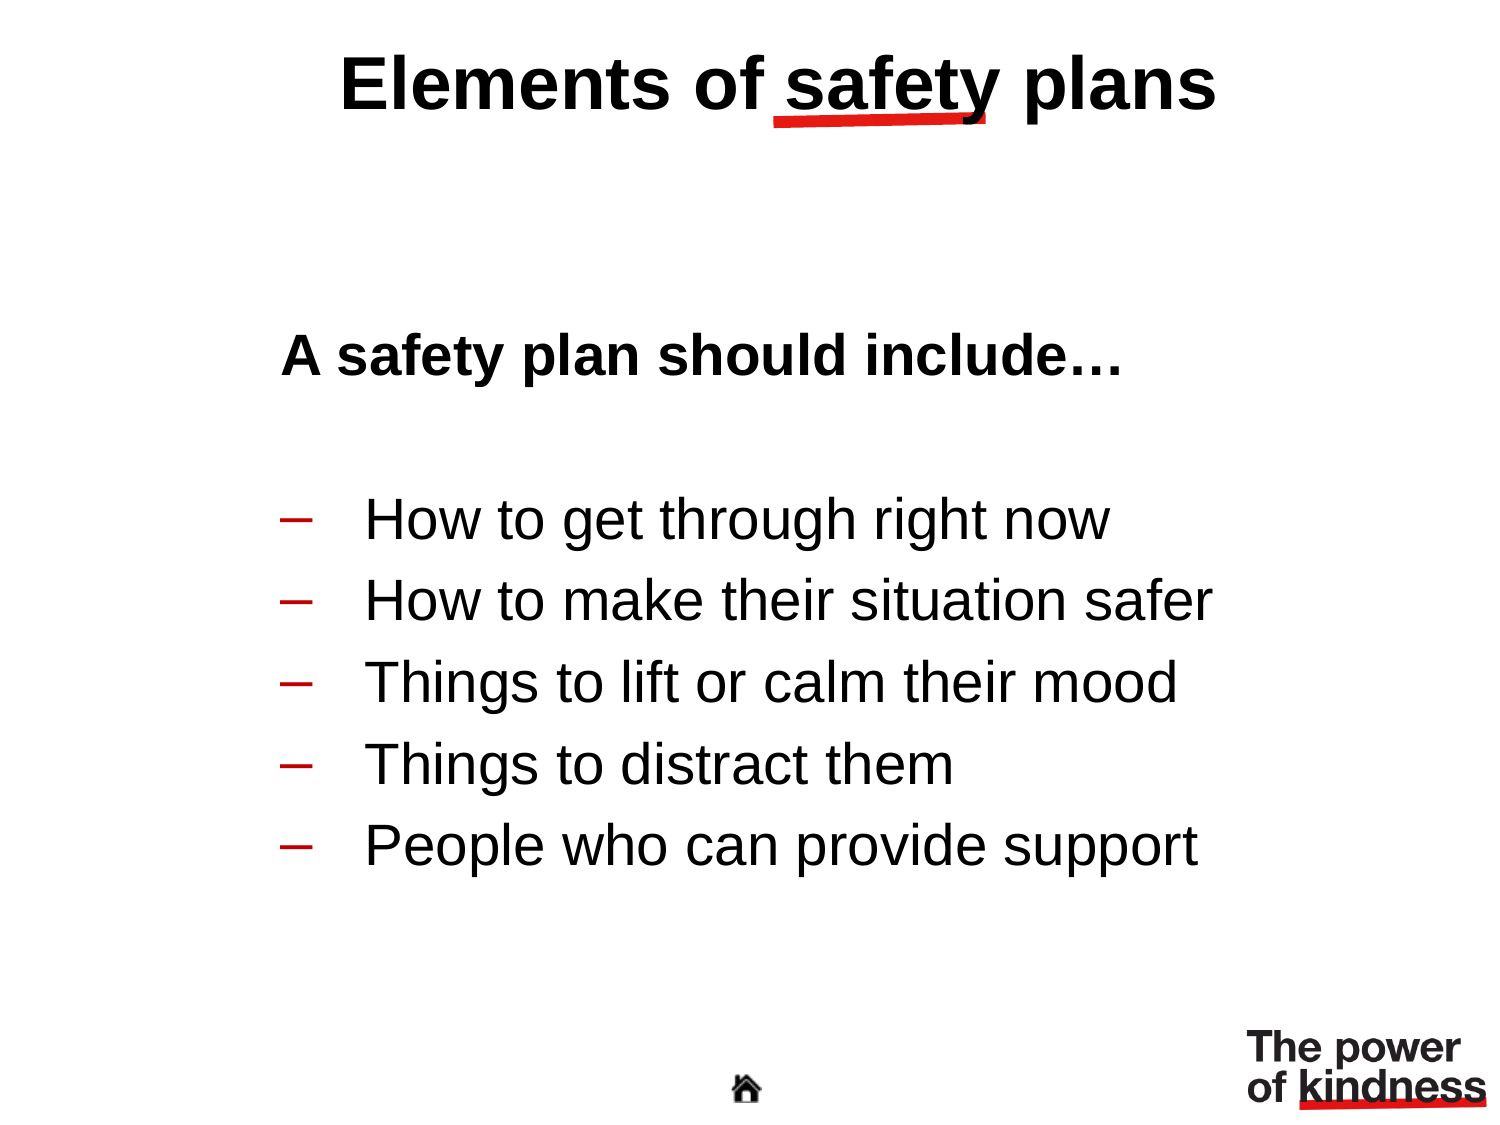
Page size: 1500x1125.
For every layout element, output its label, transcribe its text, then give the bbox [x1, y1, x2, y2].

picture [1412, 1030, 1487, 1110]
text_box Elements of safety plans [324, 0, 1500, 188]
text_box A safety plan should include… How to get through right now How to make their situation safer Things to lift or calm their mood Things to distract them People who can provide support [265, 310, 1412, 1125]
